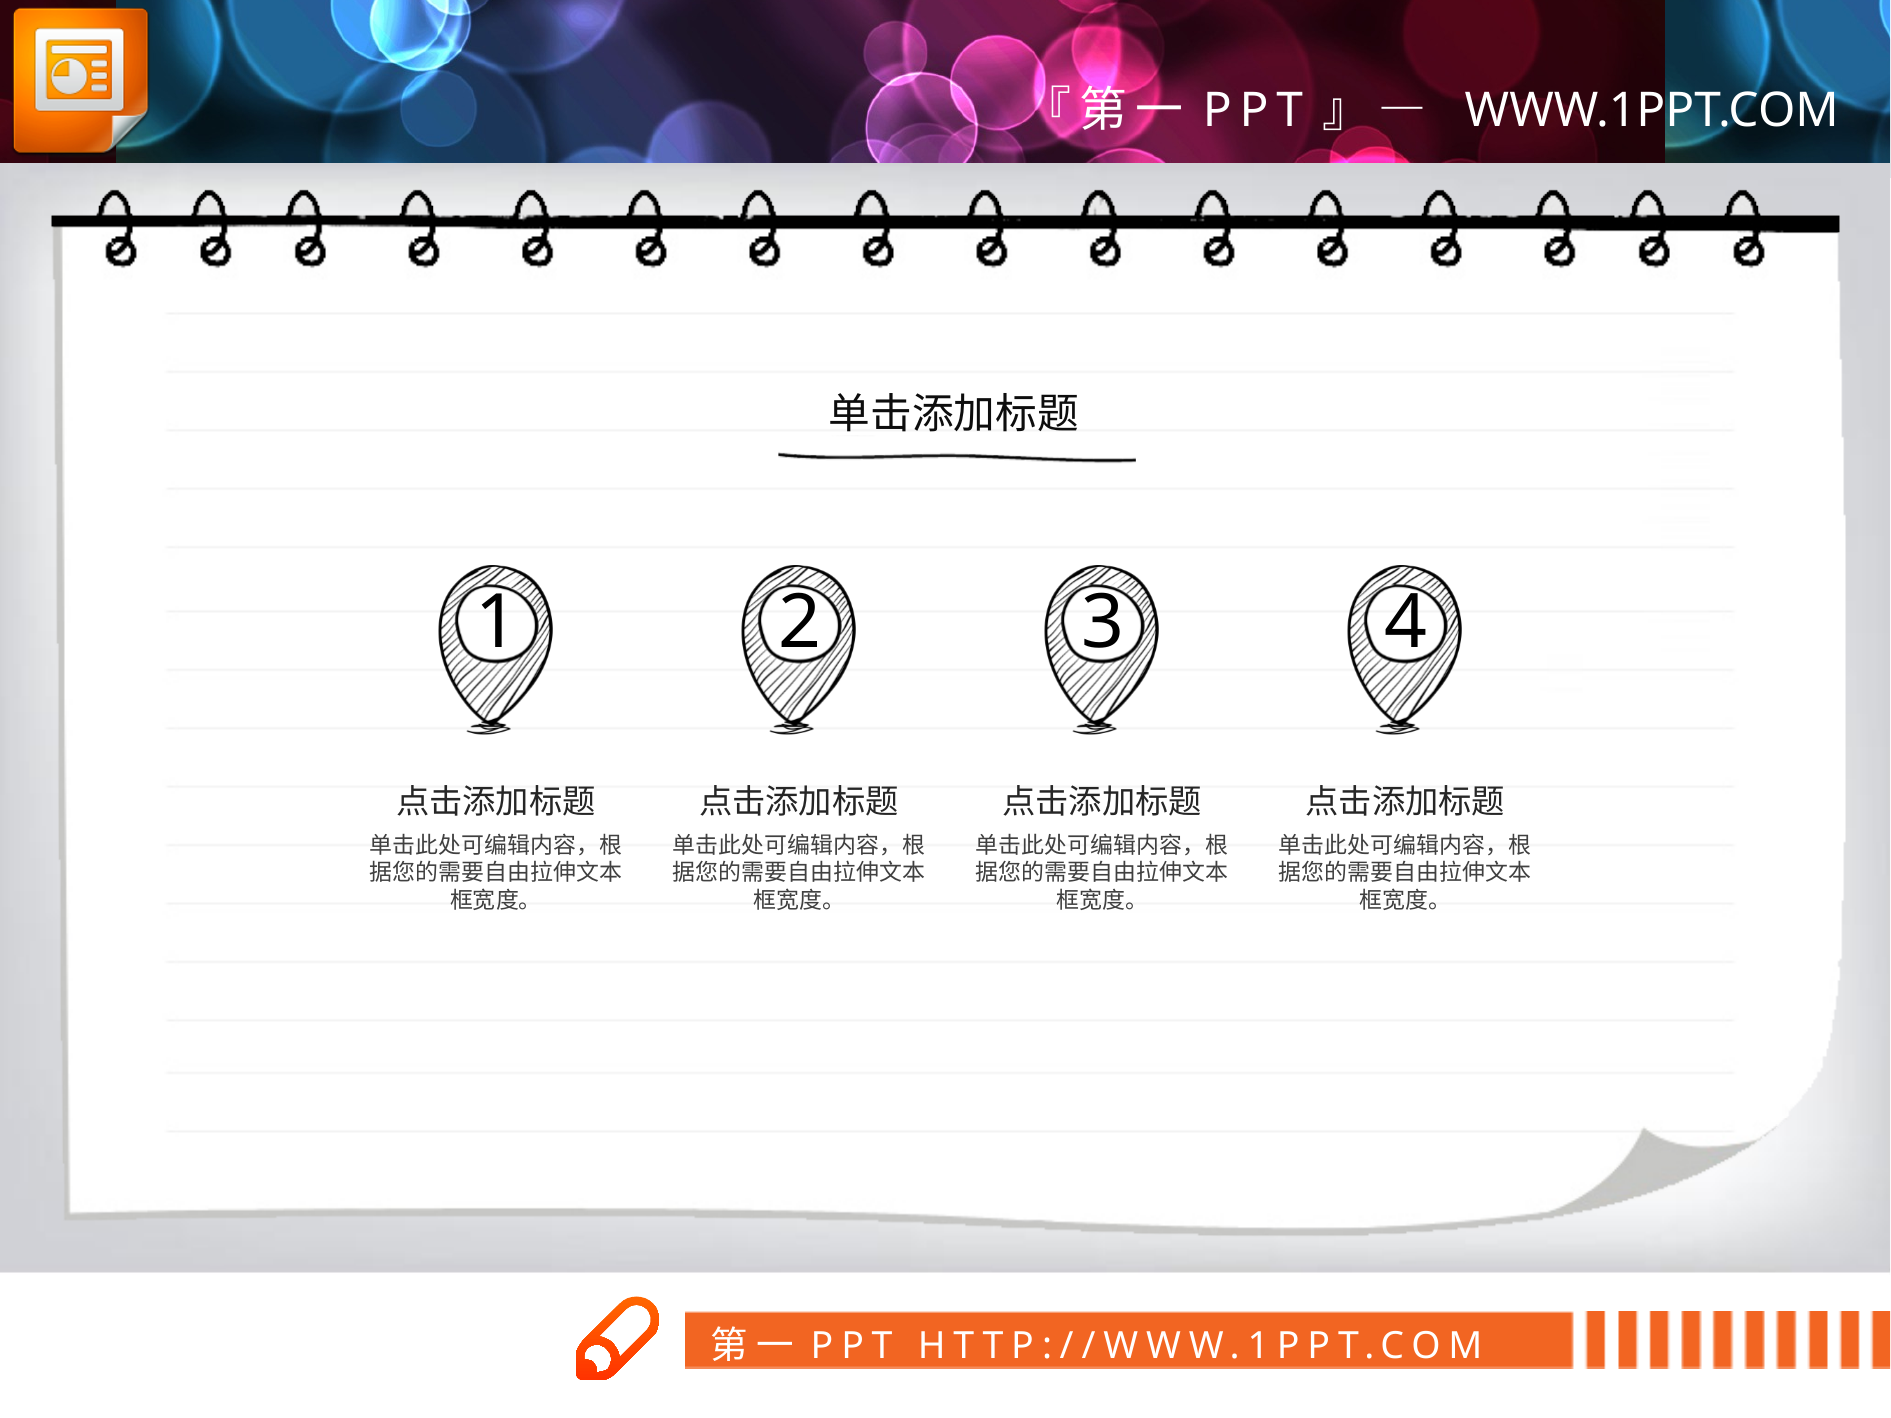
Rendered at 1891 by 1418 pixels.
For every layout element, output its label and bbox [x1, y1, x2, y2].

text_box [778, 379, 1136, 475]
text_box [656, 555, 942, 922]
picture [0, 0, 1891, 1275]
picture [685, 1311, 1891, 1369]
text_box [1262, 555, 1548, 922]
text_box [353, 555, 639, 922]
text_box [959, 555, 1245, 922]
